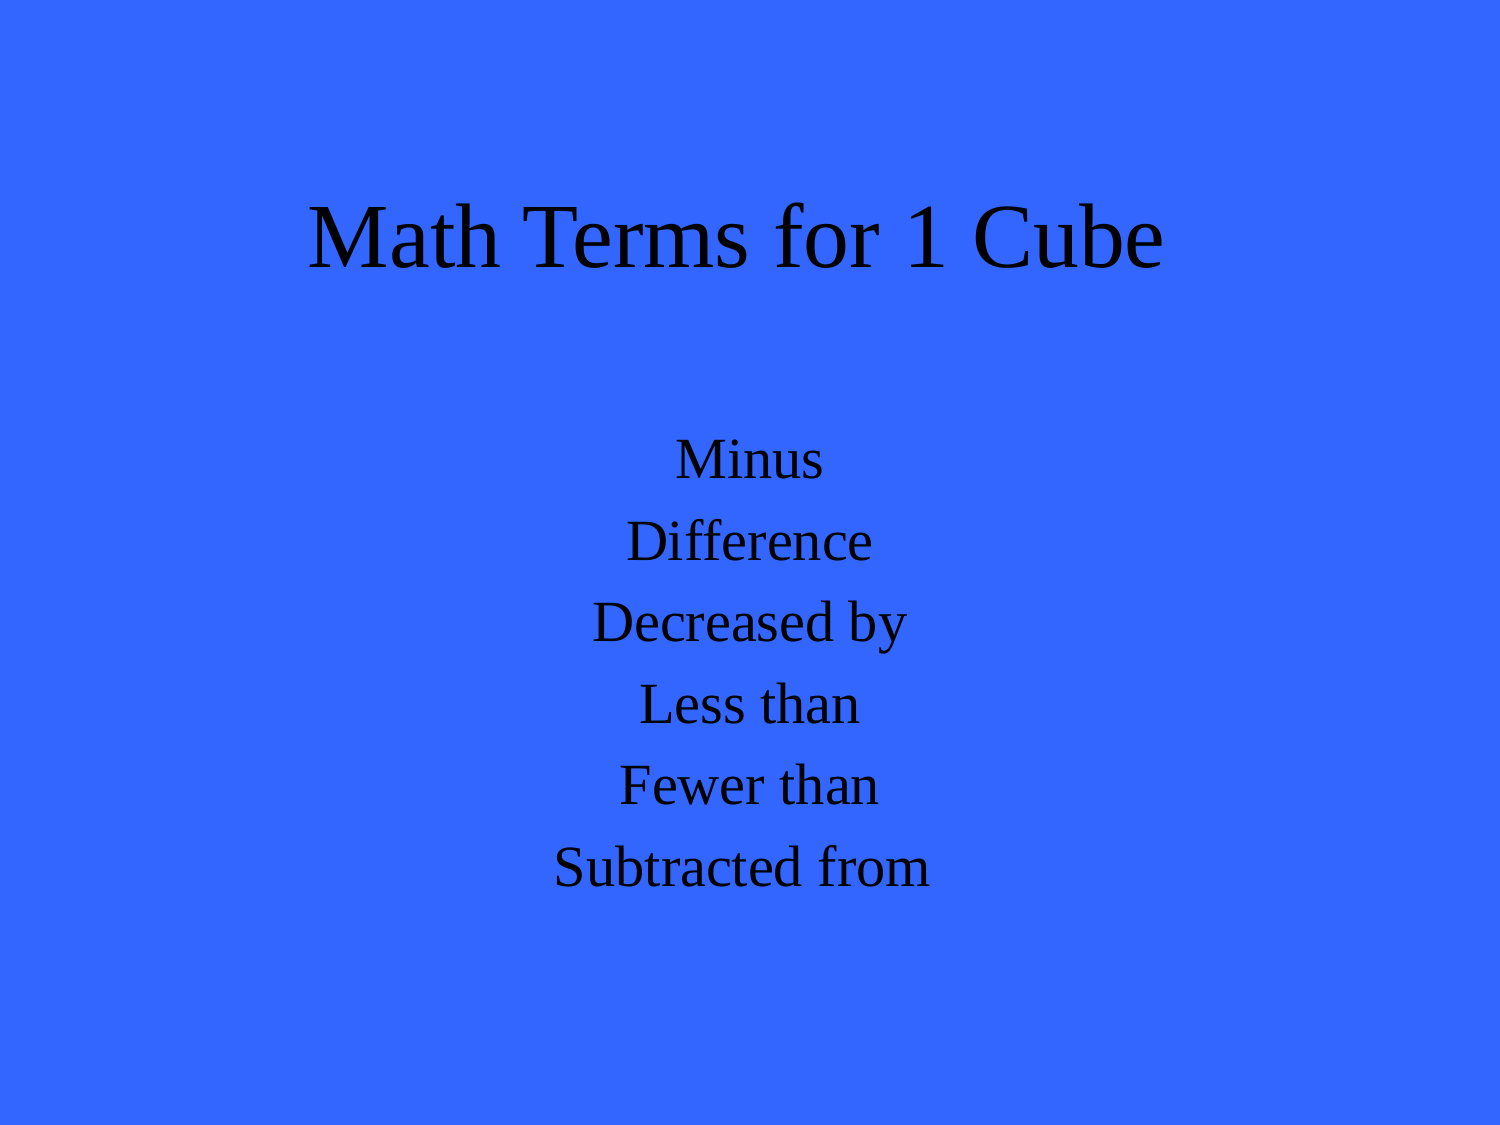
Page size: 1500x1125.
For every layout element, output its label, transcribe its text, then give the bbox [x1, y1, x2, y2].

subtitle Minus Difference Decreased by Less than Fewer than Subtracted from [224, 412, 1276, 926]
text_box Math Terms for 1 Cube [99, 137, 1375, 325]
